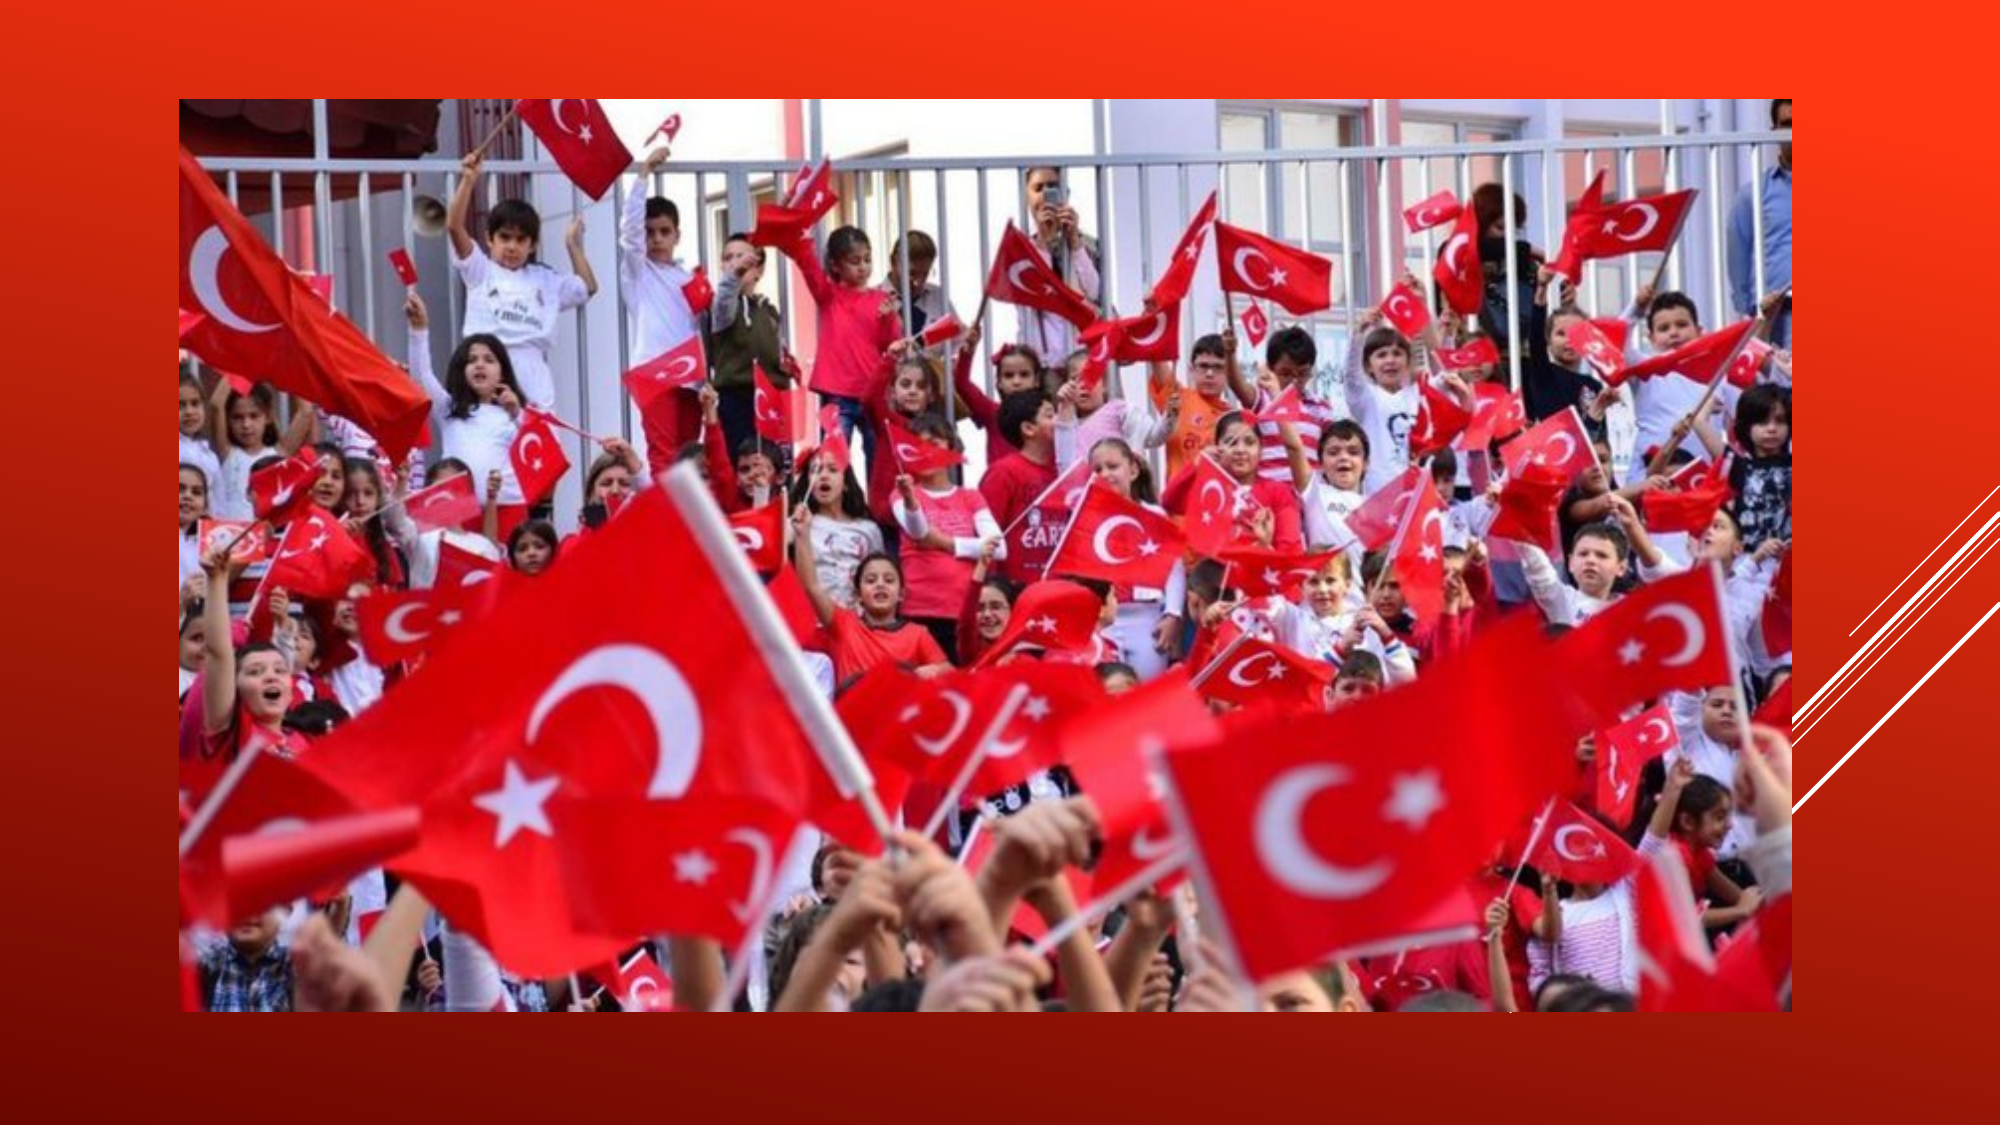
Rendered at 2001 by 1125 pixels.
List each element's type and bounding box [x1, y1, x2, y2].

picture [179, 99, 1792, 1012]
